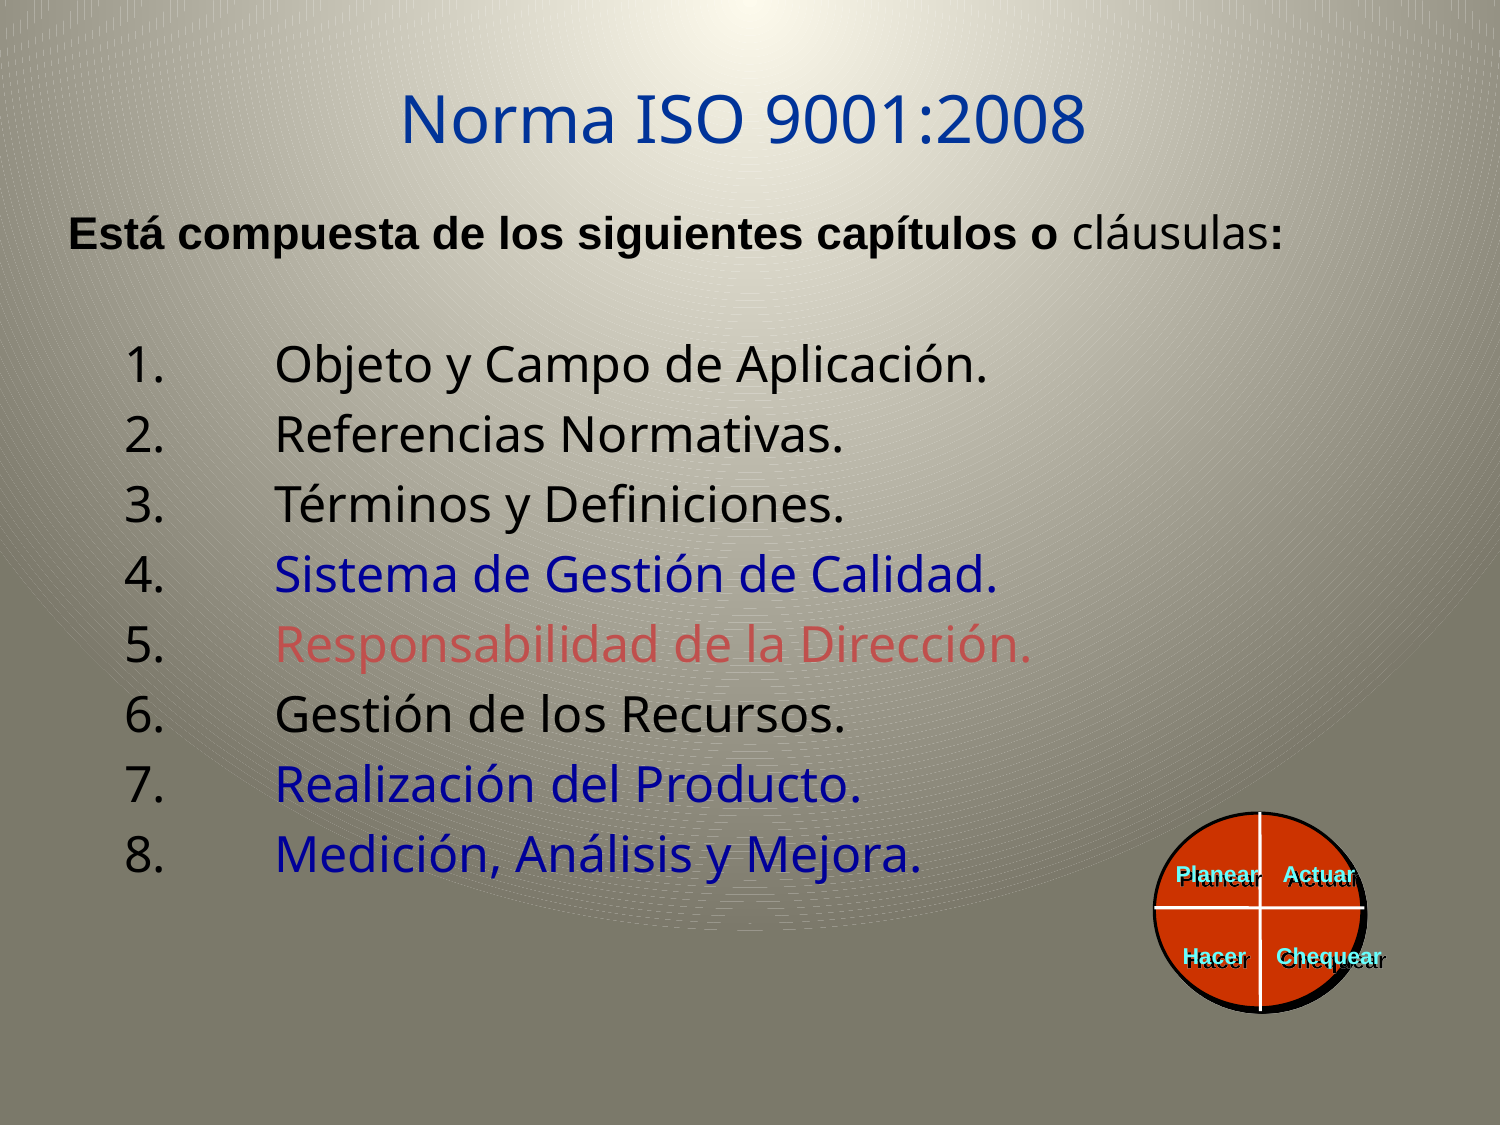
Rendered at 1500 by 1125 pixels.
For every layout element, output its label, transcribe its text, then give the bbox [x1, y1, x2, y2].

title Norma ISO 9001:2008 [29, 54, 1460, 179]
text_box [1080, 798, 1435, 1012]
text_box Está compuesta de los siguientes capítulos o cláusulas: 1. Objeto y Campo de Aplicación. 2. Referencias Normativas. 3. Términos y Definiciones. 4. Sistema de Gestión de Calidad. 5. Responsabilidad de la Dirección. 6. Gestión de los Recursos. 7. Realización del Producto. 8. Medición, Análisis y Mejora. [53, 196, 1424, 988]
